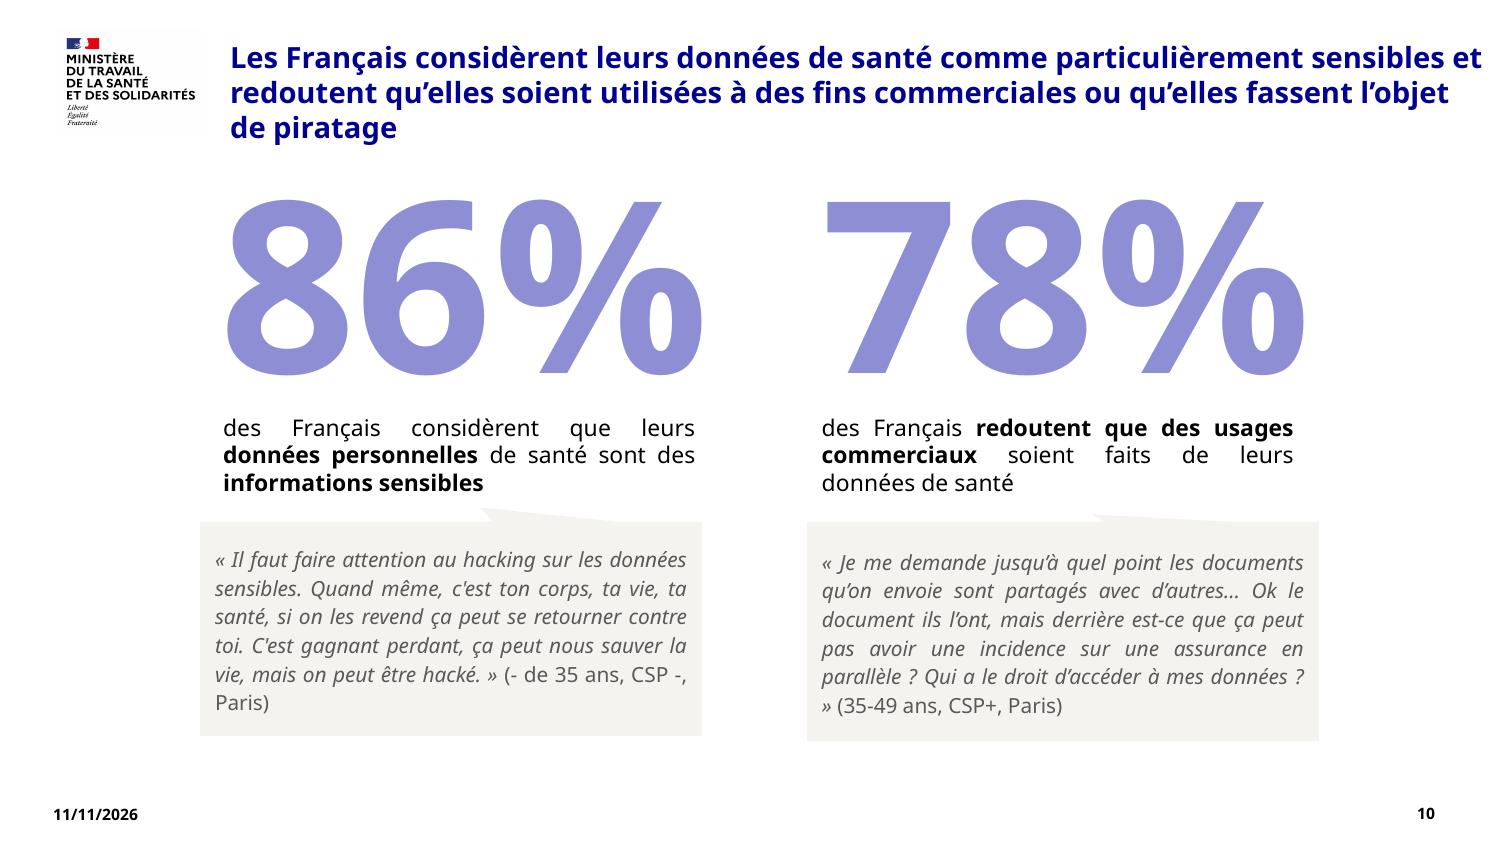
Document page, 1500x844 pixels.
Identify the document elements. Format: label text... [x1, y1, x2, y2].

picture [55, 27, 207, 136]
text_box 78% [806, 126, 1376, 429]
text_box « Il faut faire attention au hacking sur les données sensibles. Quand même, c'est ton corps, ta vie, ta santé, si on les revend ça peut se retourner contre toi. C'est gagnant perdant, ça peut nous sauver la vie, mais on peut être hacké. » (- de 35 ans, CSP -, Paris) [200, 507, 702, 736]
text_box Les Français considèrent leurs données de santé comme particulièrement sensibles et redoutent qu’elles soient utilisées à des fins commerciales ou qu’elles fassent l’objet de piratage [200, 32, 1500, 74]
text_box « Je me demande jusqu’à quel point les documents qu’on envoie sont partagés avec d’autres… Ok le document ils l’ont, mais derrière est-ce que ça peut pas avoir une incidence sur une assurance en parallèle ? Qui a le droit d’accéder à mes données ? » (35-49 ans, CSP+, Paris) [806, 514, 1319, 742]
text_box des Français considèrent que leurs données personnelles de santé sont des informations sensibles [208, 406, 711, 504]
text_box 86% [204, 126, 774, 429]
text_box des Français redoutent que des usages commerciaux soient faits de leurs données de santé [806, 406, 1309, 504]
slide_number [53, 787, 252, 844]
slide_number 10 [1213, 784, 1436, 844]
